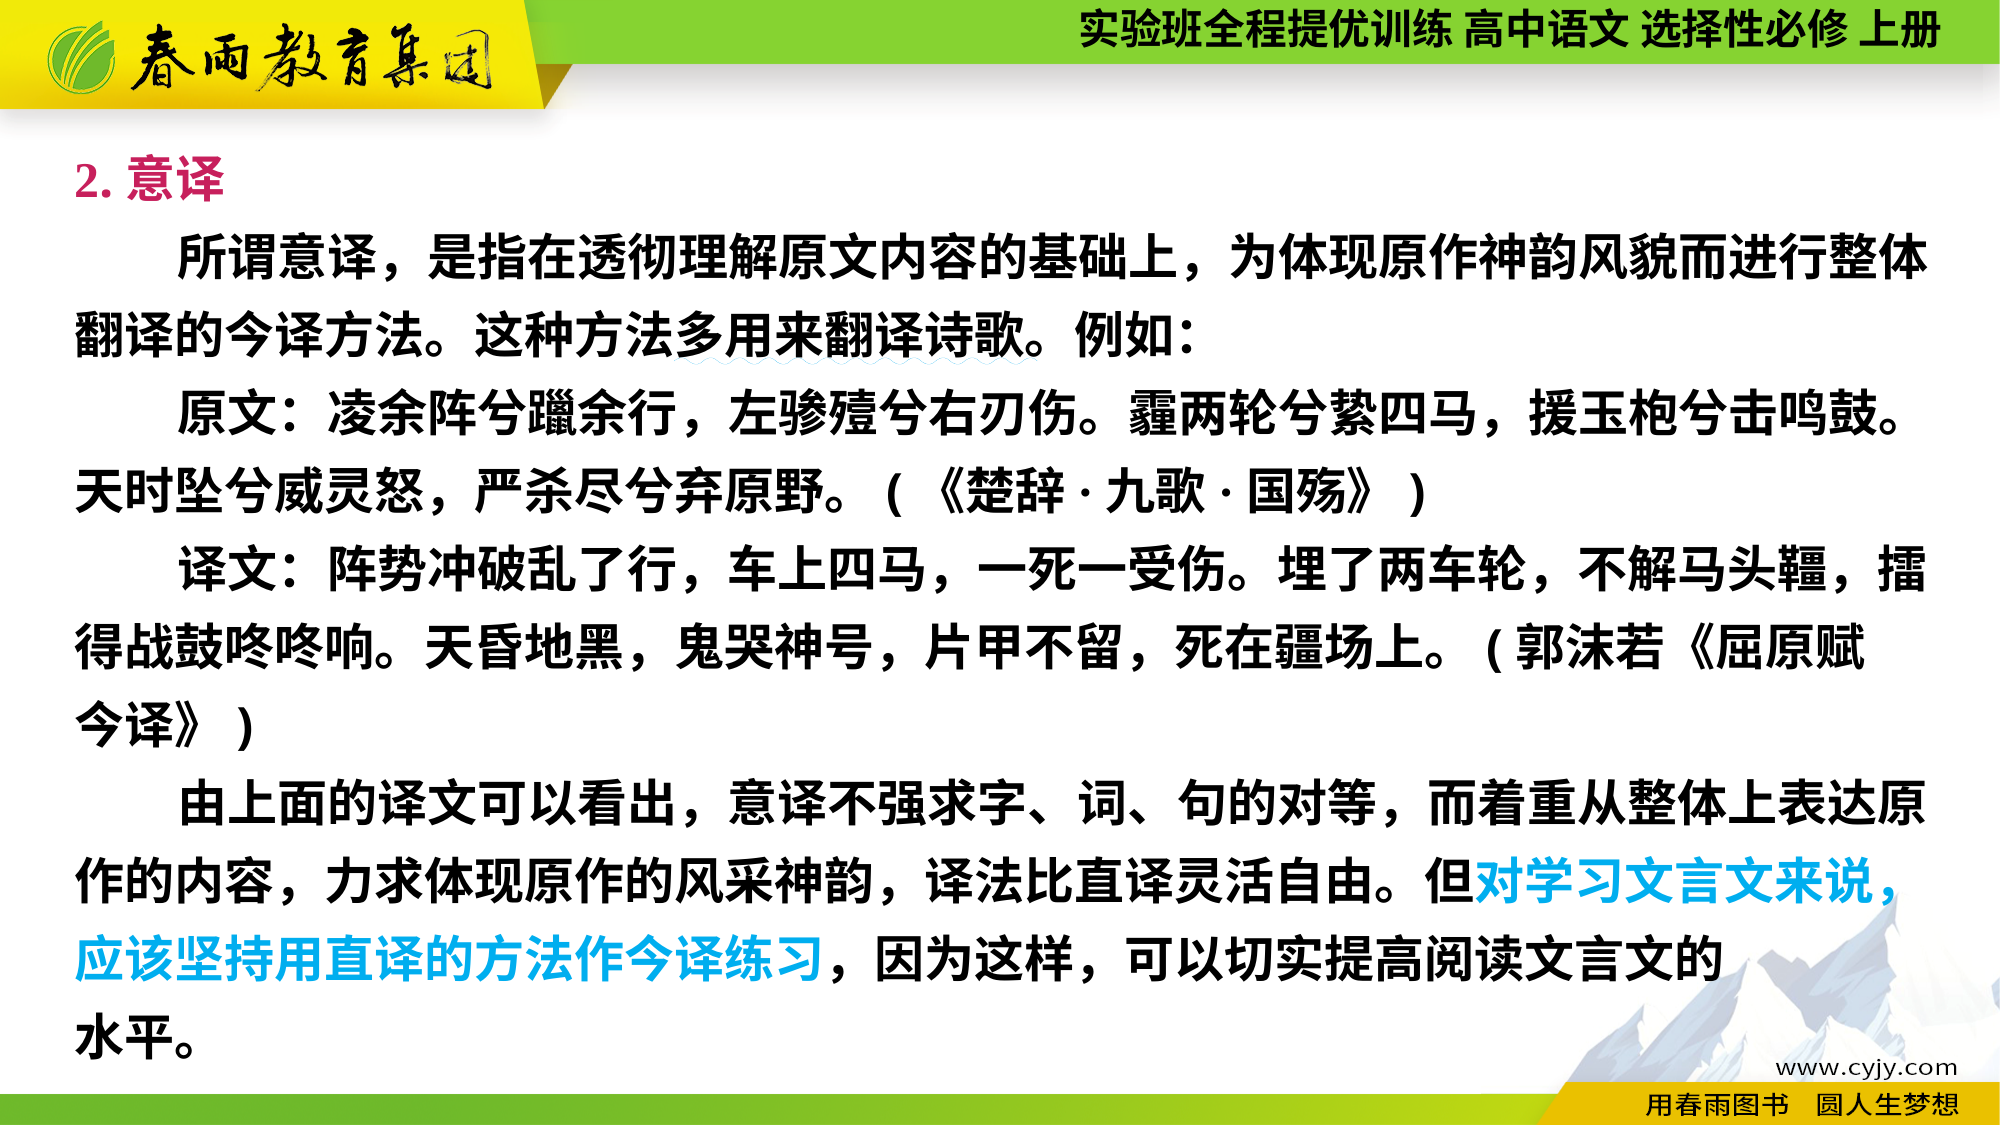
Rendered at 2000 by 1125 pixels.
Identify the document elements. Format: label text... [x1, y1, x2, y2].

list 2.意译 所谓意译，是指在透彻理解原文内容的基础上，为体现原作神韵风貌而进行整体翻译的今译方法。这种方法多用来翻译诗歌。例如： 原文：凌余阵兮躐余行，左骖殪兮右刃伤。霾两轮兮絷四马，援玉枹兮击鸣鼓。天时坠兮威灵怒，严杀尽兮弃原野。(《楚辞·九歌·国殇》) 译文：阵势冲破乱了行，车上四马，一死一受伤。埋了两车轮，不解马头韁，擂得战鼓咚咚响。天昏地黑，鬼哭神号，片甲不留，死在疆场上。(郭沫若《屈原赋 今译》) 由上面的译文可以看出，意译不强求字、词、句的对等，而着重从整体上表达原作的内容，力求体现原作的风采神韵，译法比直译灵活自由。但对学习文言文来说，应该坚持用直译的方法作今译练习，因为这样，可以切实提高阅读文言文的 水平。 [59, 122, 1944, 1083]
picture [0, 0, 2000, 1125]
